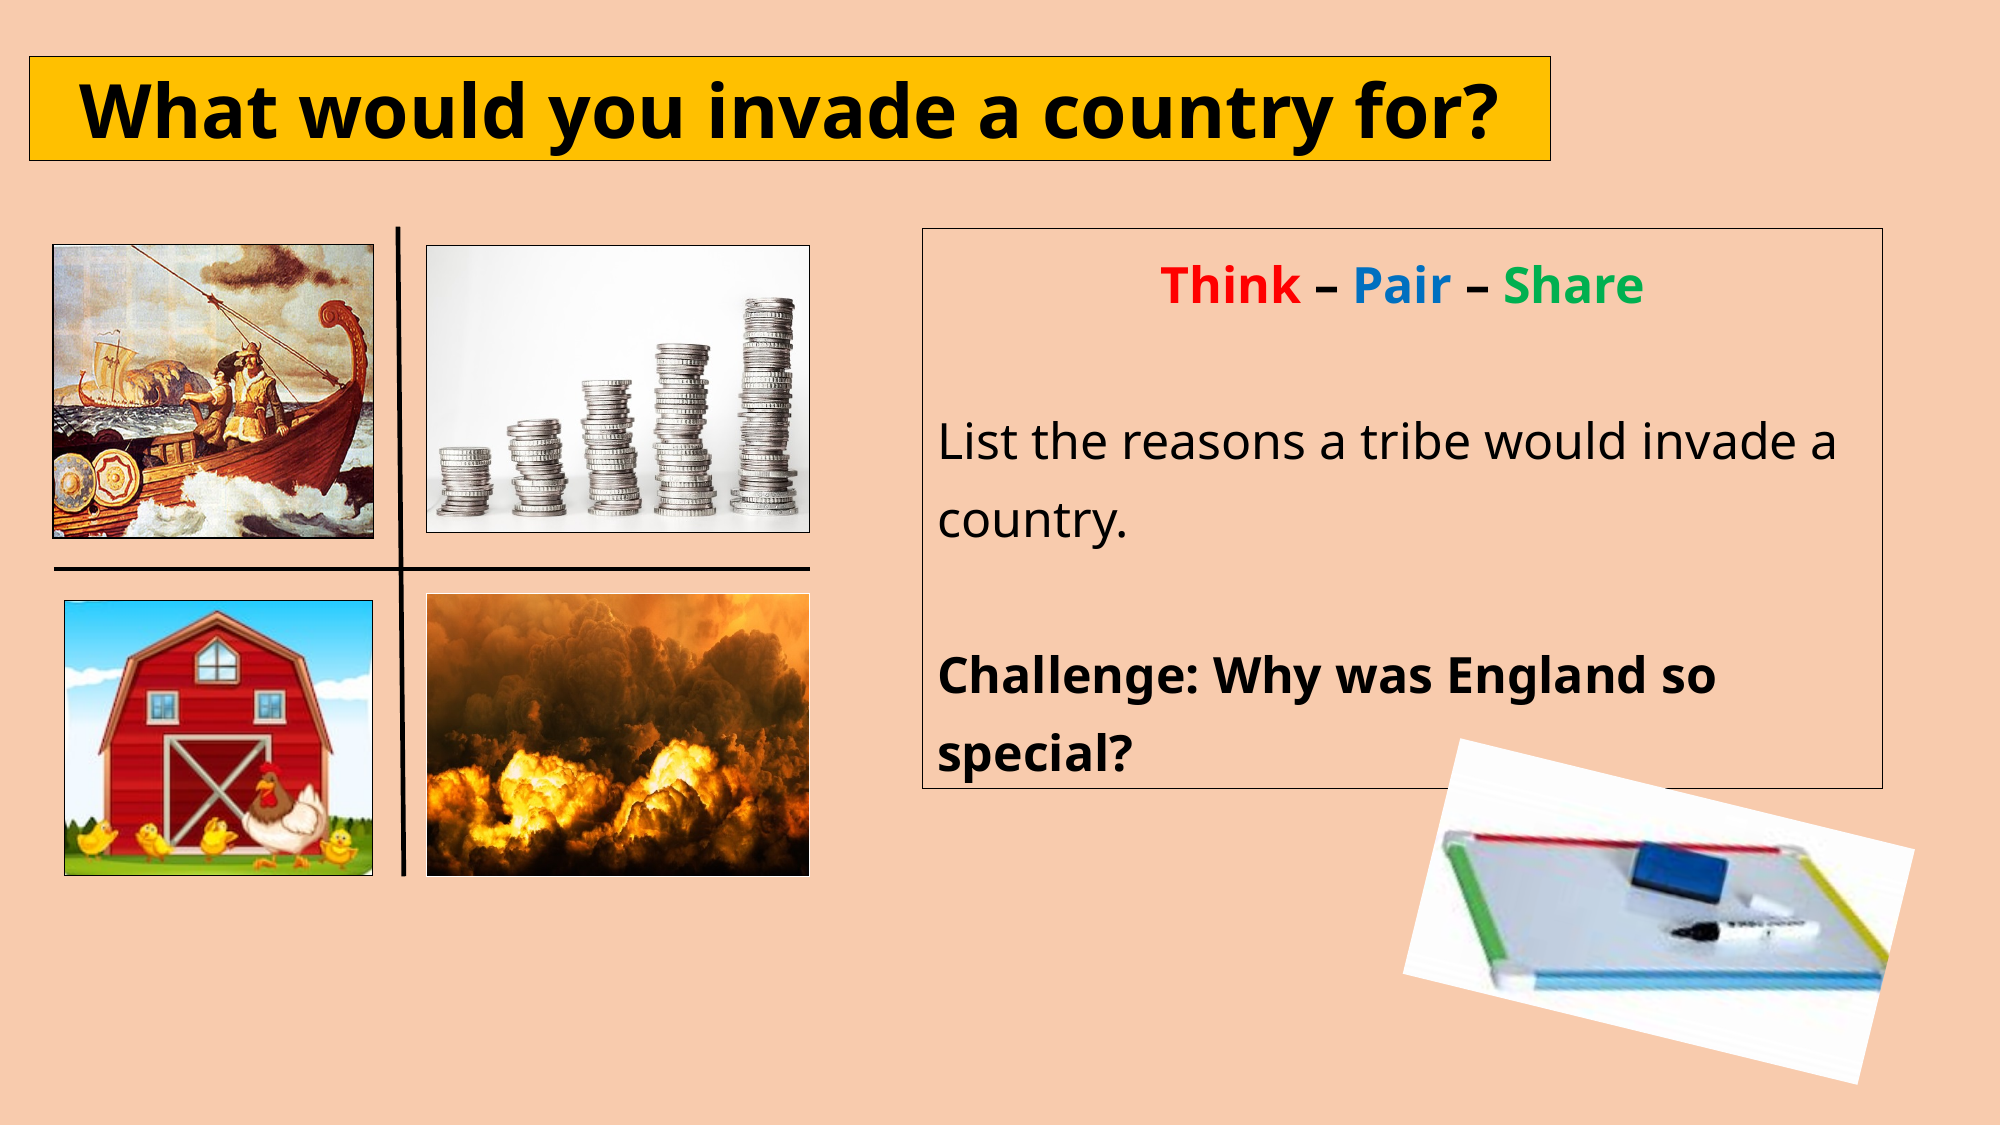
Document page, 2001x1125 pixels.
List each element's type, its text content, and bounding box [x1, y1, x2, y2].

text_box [397, 226, 404, 569]
picture [426, 245, 810, 533]
text_box What would you invade a country for? [29, 56, 1551, 161]
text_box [397, 570, 404, 877]
picture [1402, 738, 1915, 1085]
picture [53, 245, 373, 538]
picture [426, 593, 810, 877]
picture [64, 600, 373, 876]
text_box Think – Pair – Share List the reasons a tribe would invade a country. Challenge: Why was England so special? [922, 228, 1883, 789]
